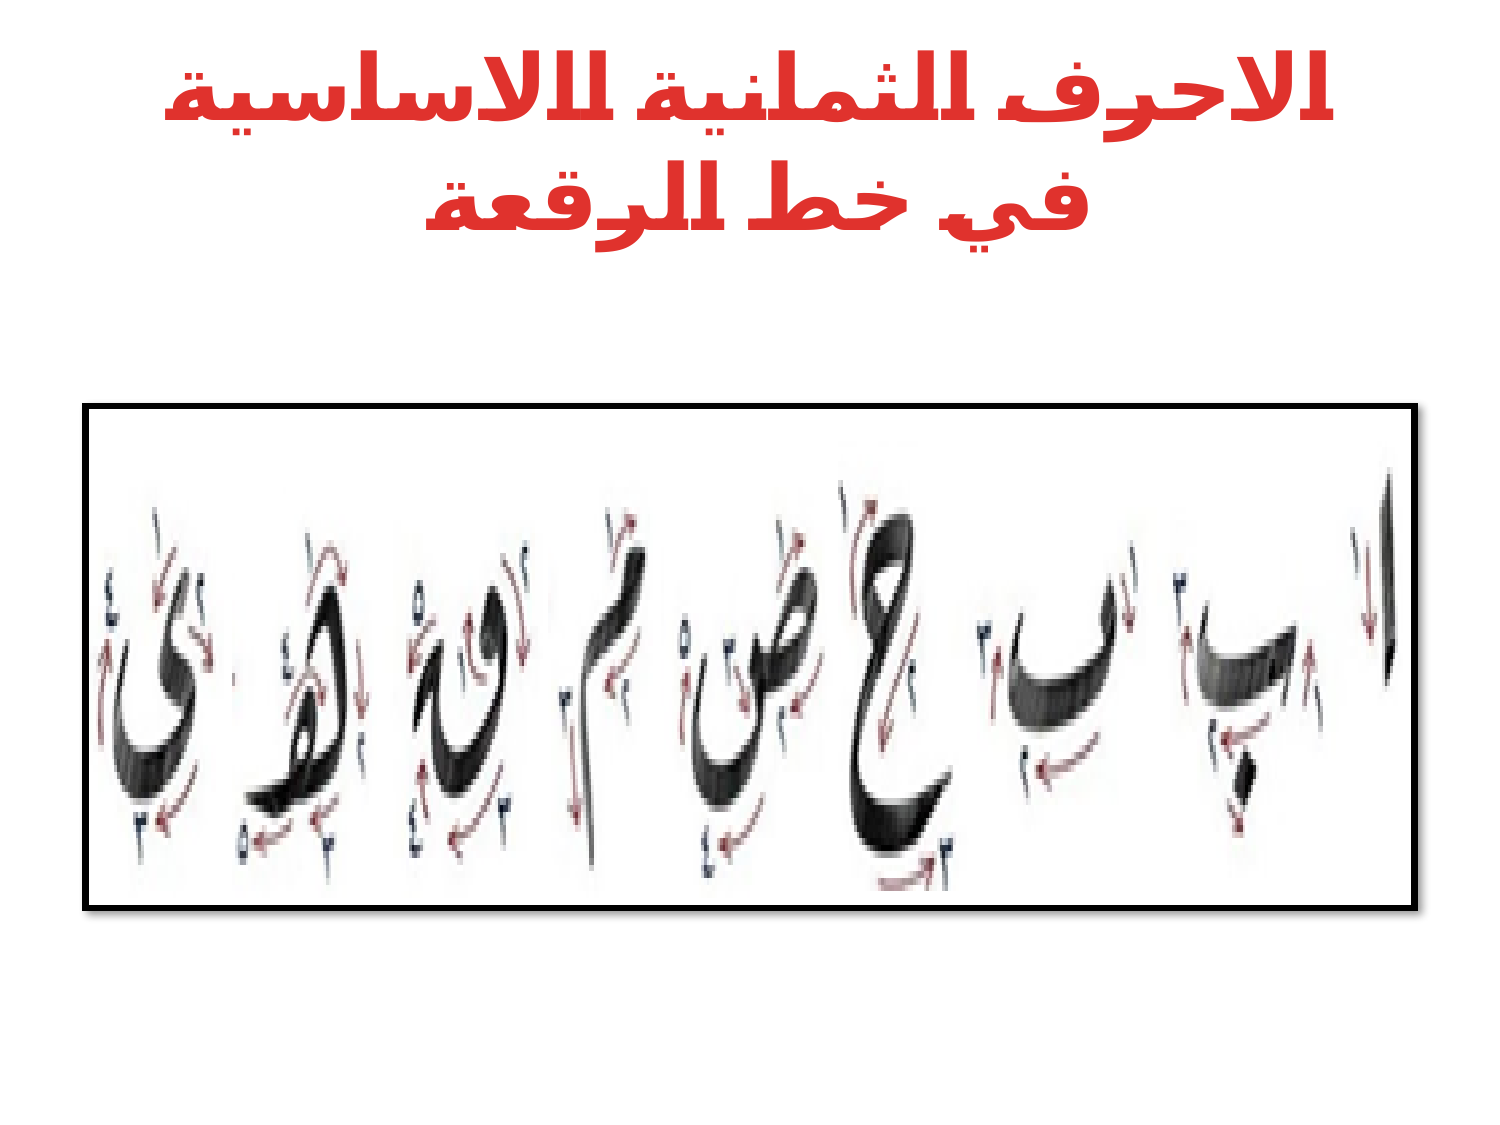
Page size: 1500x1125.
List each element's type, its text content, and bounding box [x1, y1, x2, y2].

picture [88, 408, 1412, 906]
title الاحرف الثمانية االاساسية في خط الرقعة [75, 45, 1425, 233]
